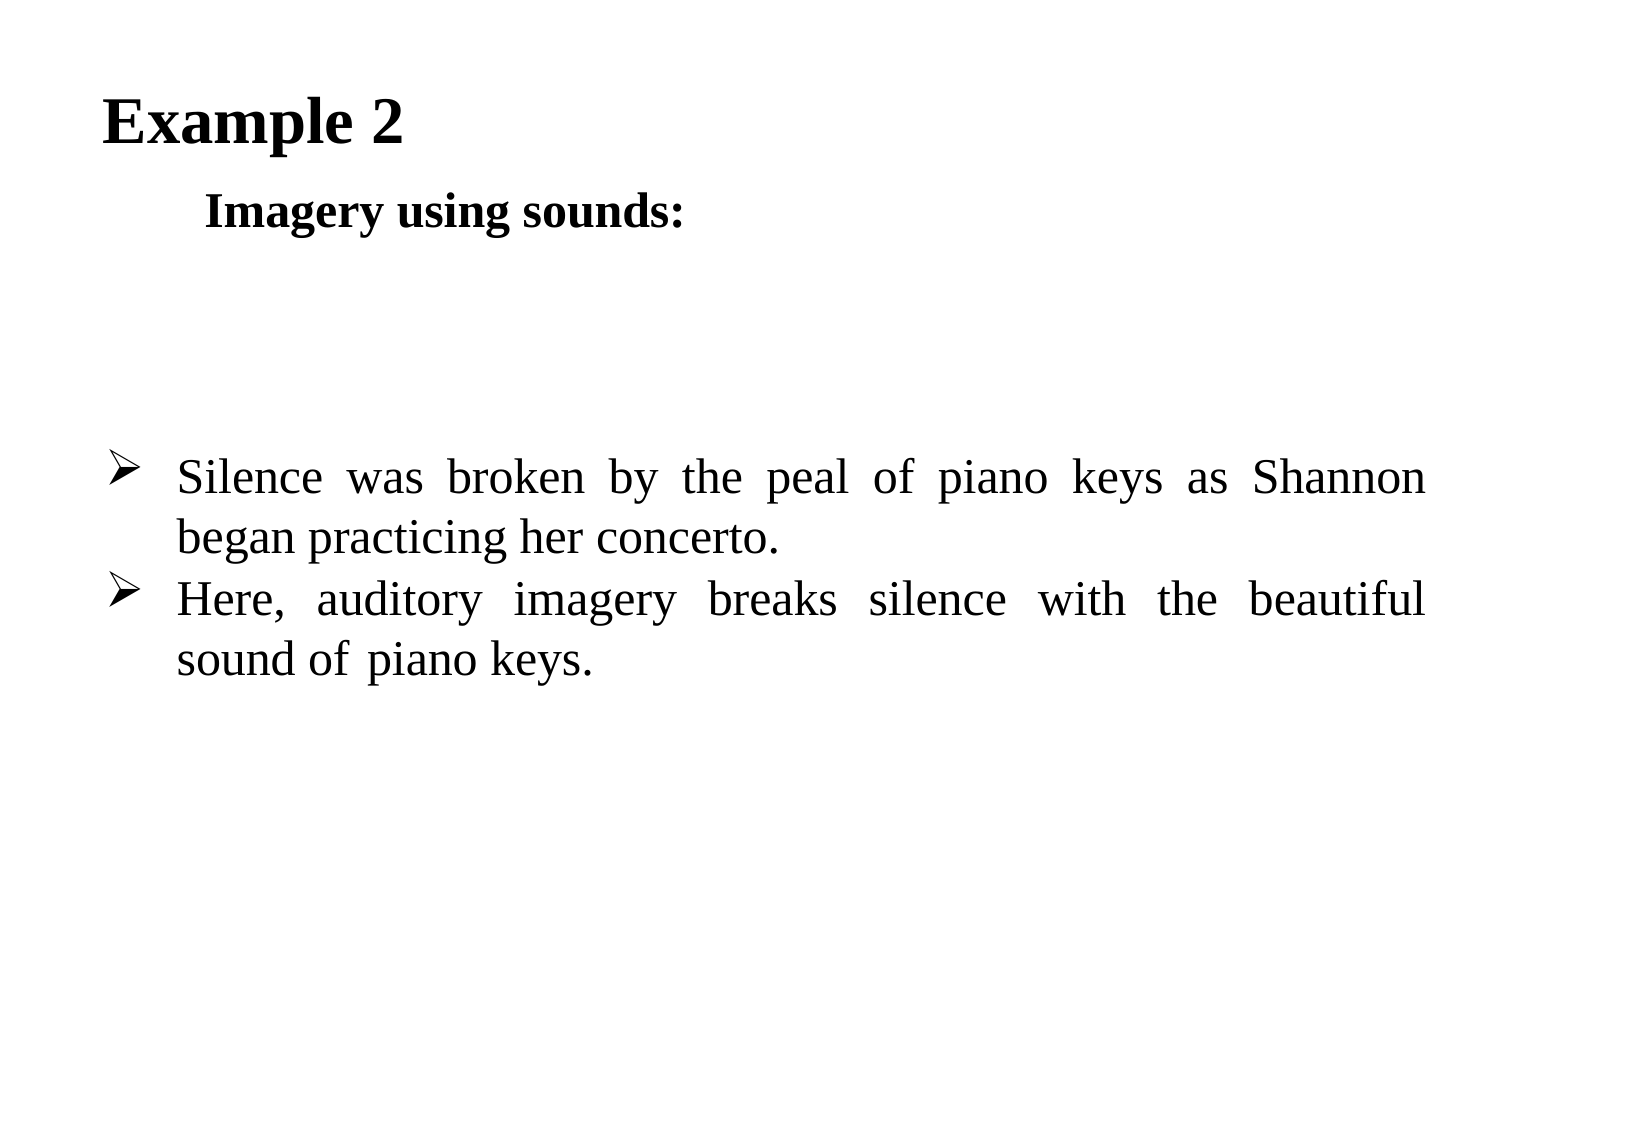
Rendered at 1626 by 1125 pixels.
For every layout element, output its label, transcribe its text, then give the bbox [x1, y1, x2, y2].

text_box Example 2 [100, 75, 413, 111]
text_box Silence was broken by the peal of piano keys as Shannon began practicing her concerto. Here, auditory imagery breaks silence with the beautiful sound of piano keys. [100, 441, 1426, 686]
title Imagery using sounds: [100, 111, 788, 302]
